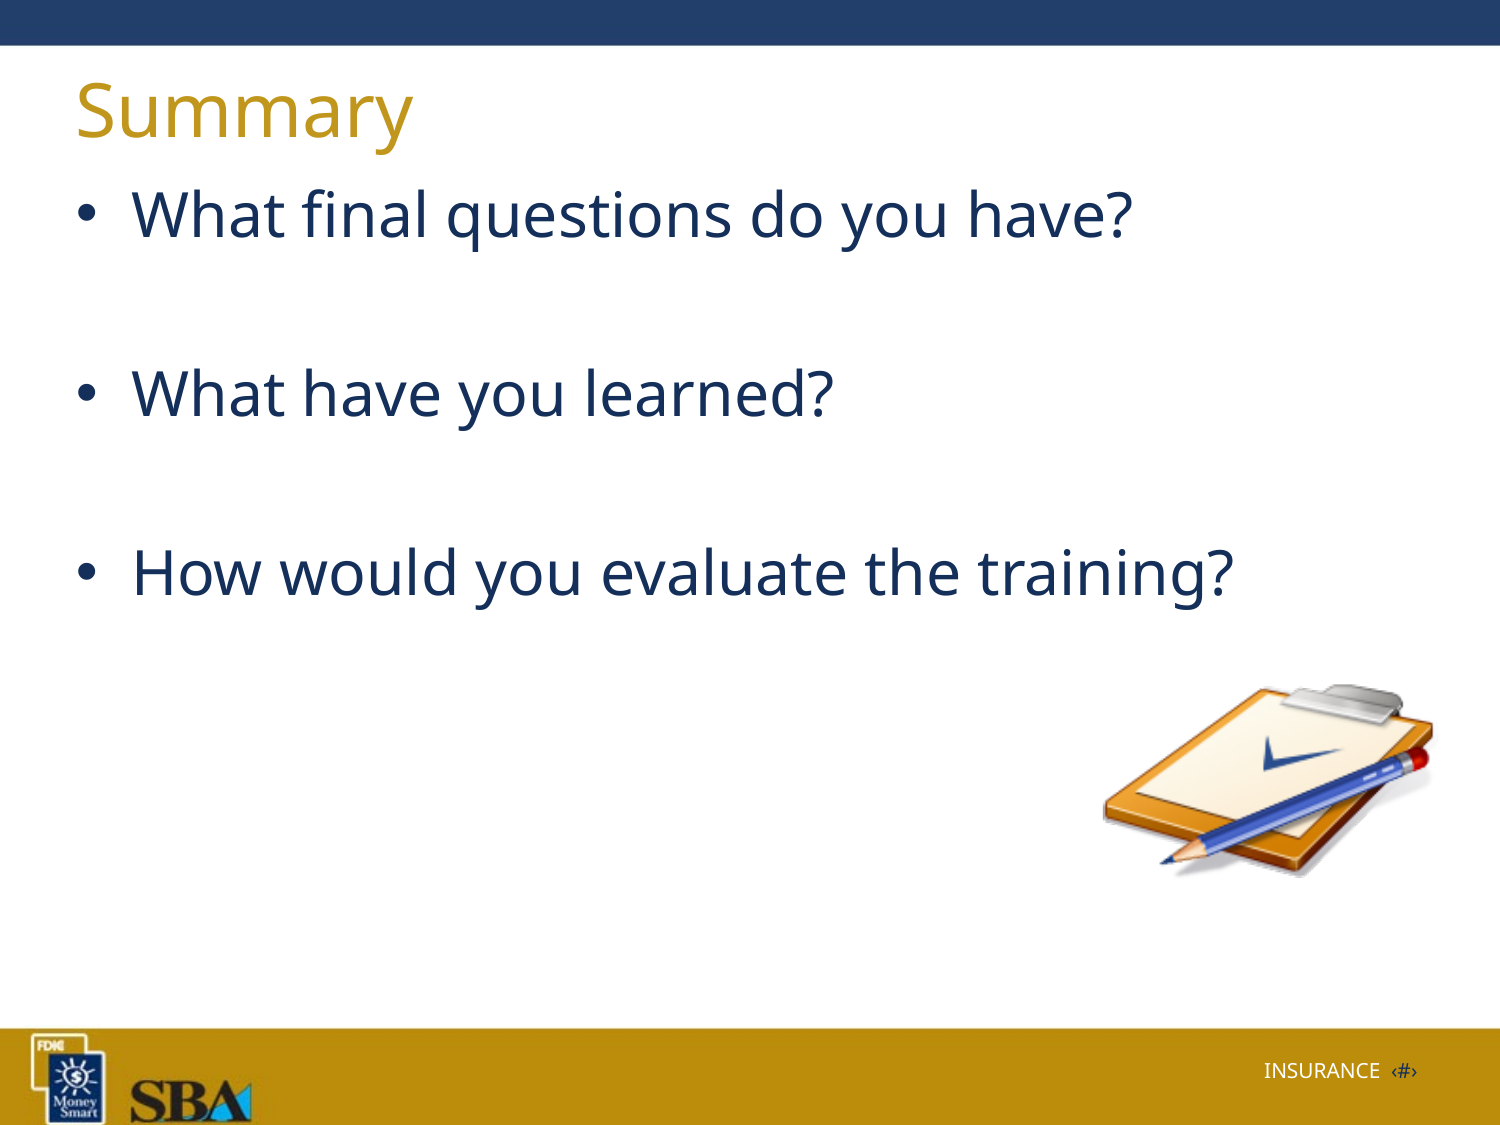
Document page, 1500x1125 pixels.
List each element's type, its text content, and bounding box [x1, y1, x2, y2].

picture [0, 0, 1500, 1125]
title Summary [74, 61, 1426, 163]
list What final questions do you have? What have you learned? How would you evaluate the training? [74, 174, 1426, 876]
